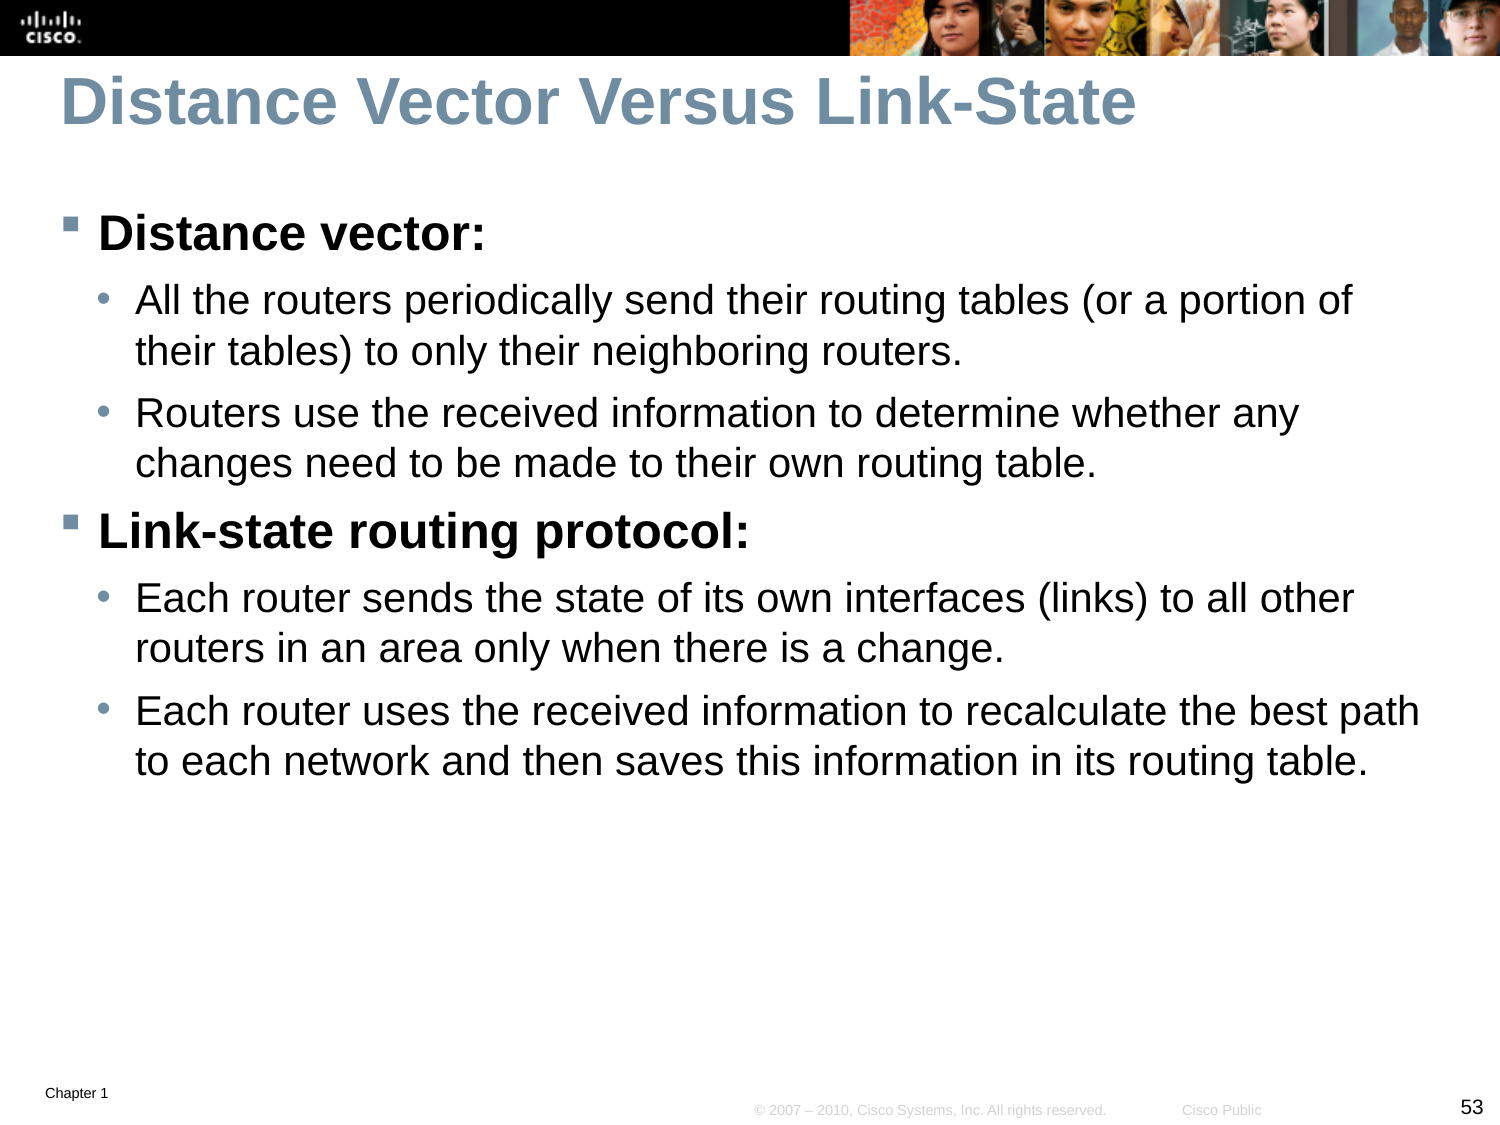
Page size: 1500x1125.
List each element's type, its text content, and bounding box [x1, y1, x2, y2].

list Distance vector: All the routers periodically send their routing tables (or a portion of their tables) to only their neighboring routers. Routers use the received information to determine whether any changes need to be made to their own routing table. Link-state routing protocol: Each router sends the state of its own interfaces (links) to all other routers in an area only when there is a change. Each router uses the received information to recalculate the best path to each network and then saves this information in its routing table. [45, 193, 1444, 1037]
title Distance Vector Versus Link-State [45, 59, 1444, 182]
picture [0, 0, 1500, 56]
